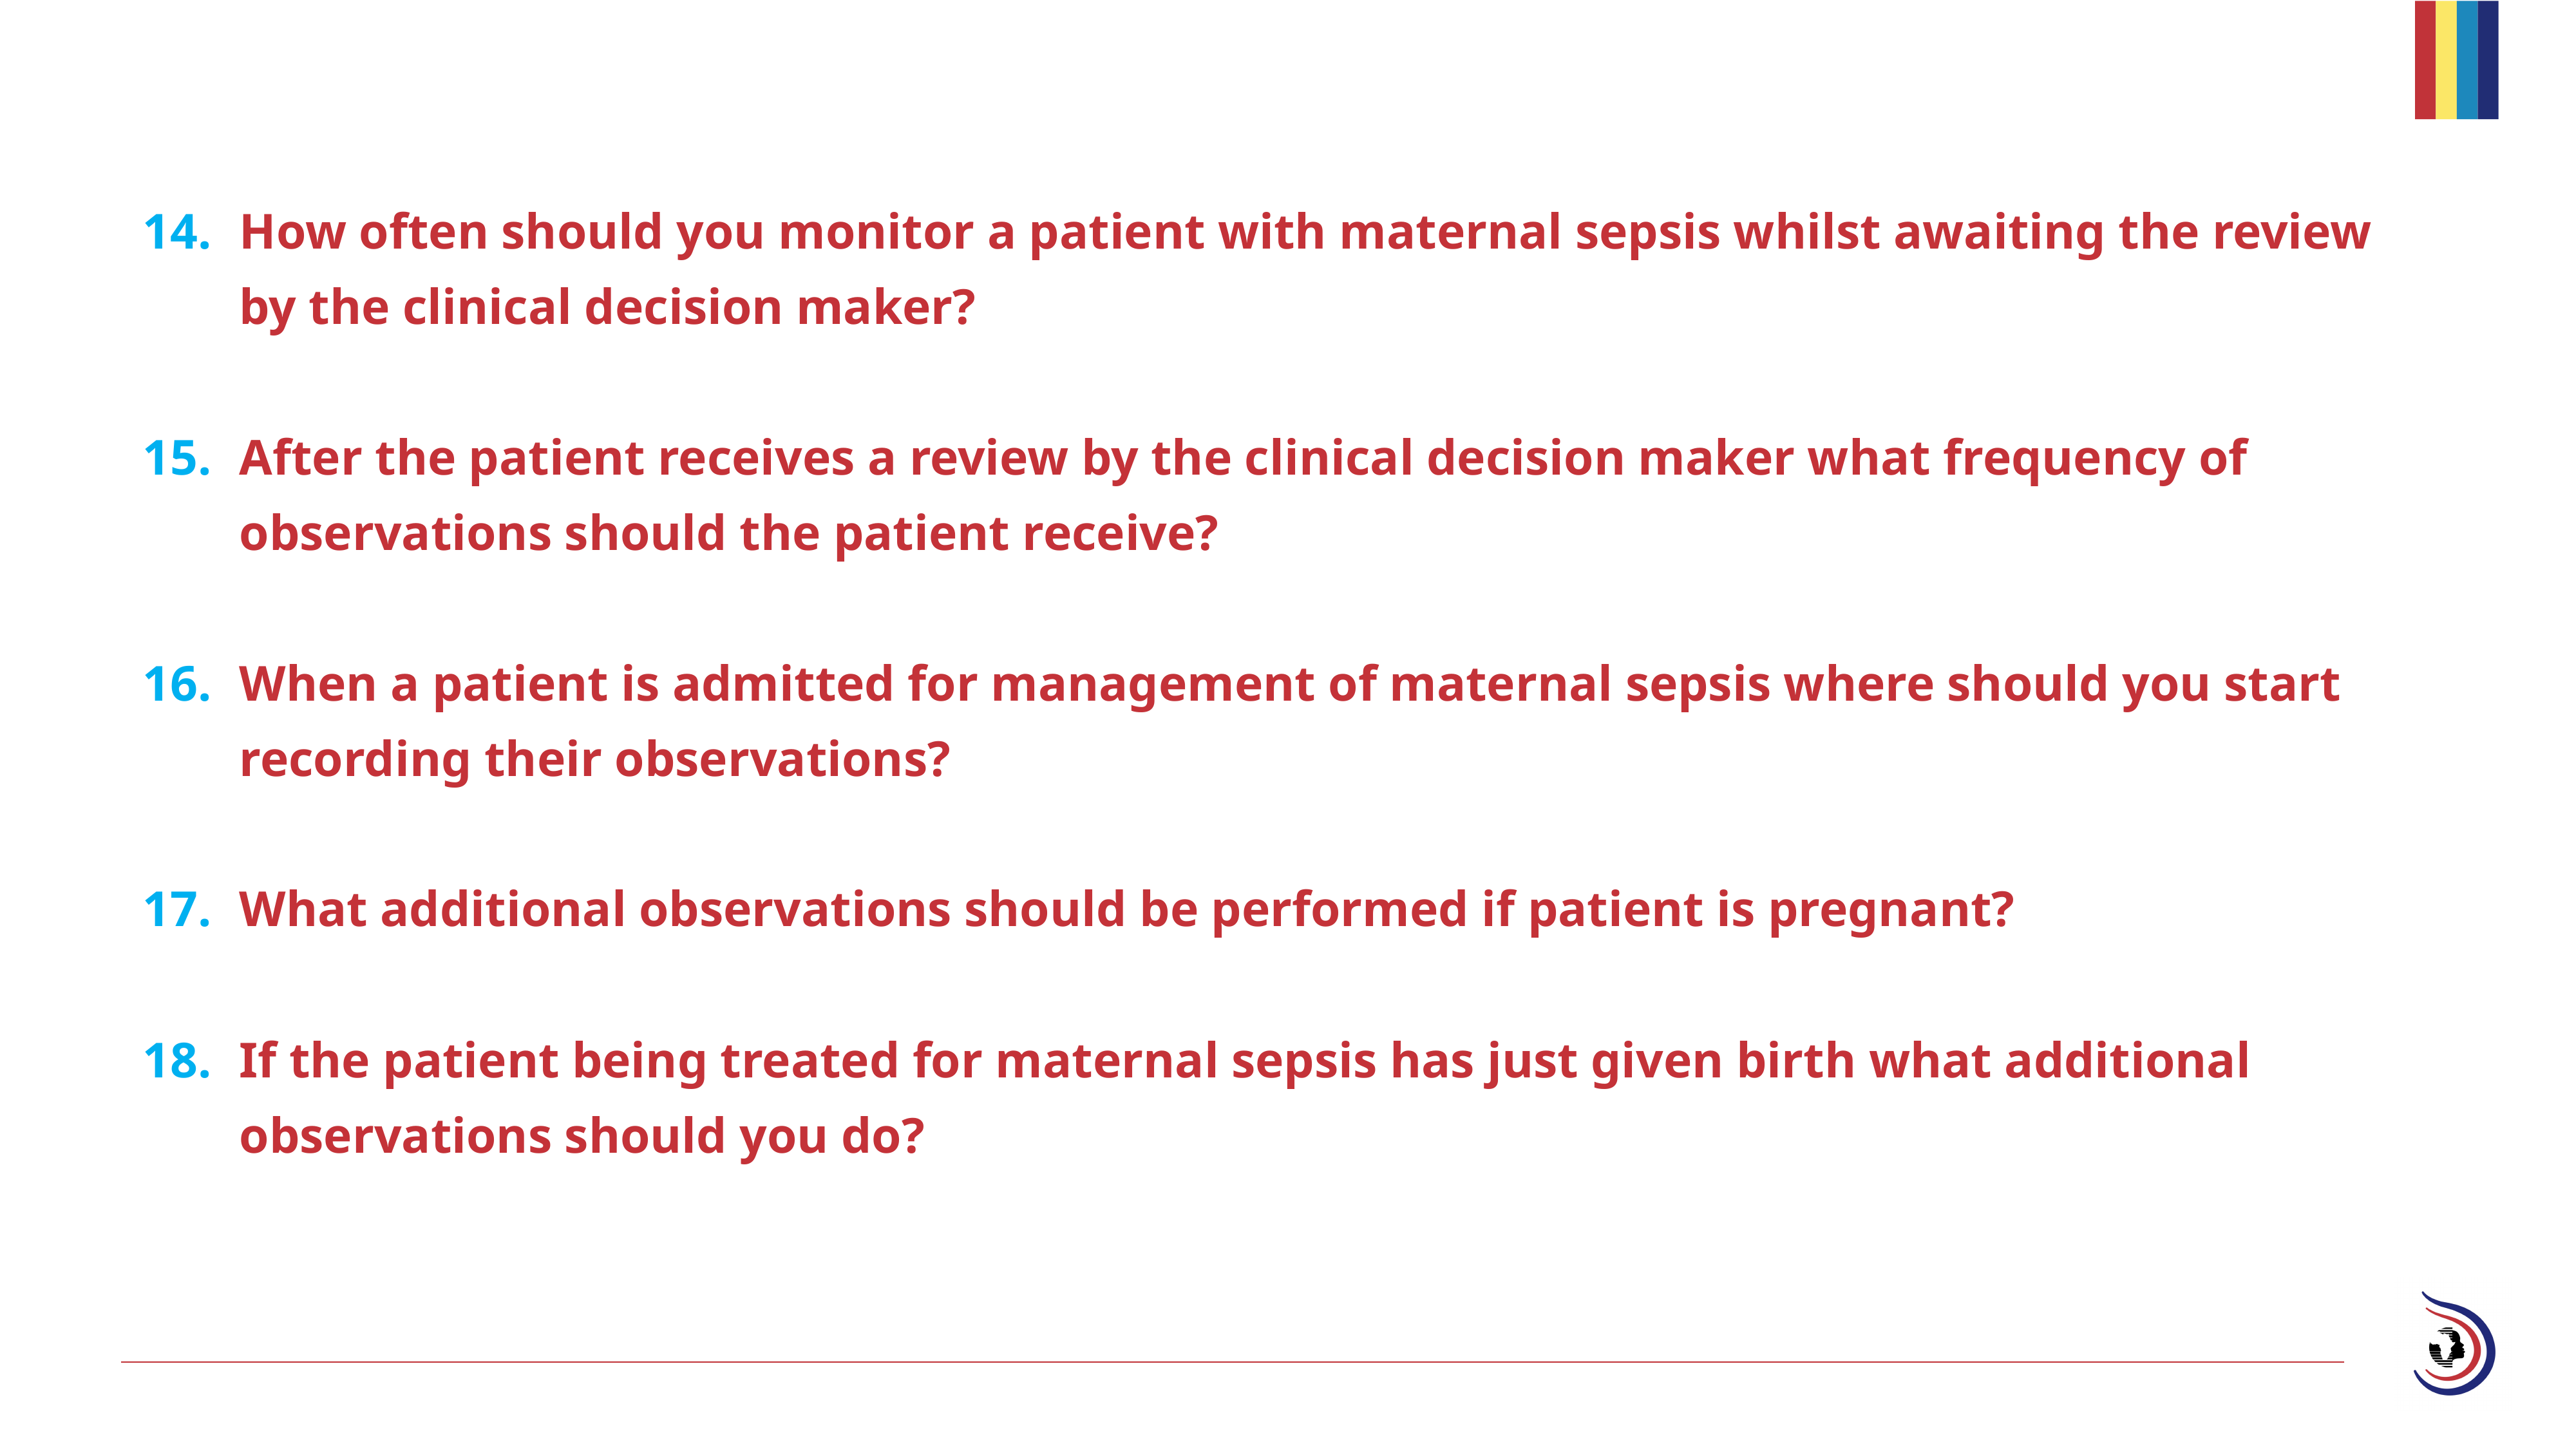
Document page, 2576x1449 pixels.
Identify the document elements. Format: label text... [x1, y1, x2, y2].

picture [2394, 1277, 2512, 1411]
list How often should you monitor a patient with maternal sepsis whilst awaiting the review by the clinical decision maker? After the patient receives a review by the clinical decision maker what frequency of observations should the patient receive? When a patient is admitted for management of maternal sepsis where should you start recording their observations? What additional observations should be performed if patient is pregnant? If the patient being treated for maternal sepsis has just given birth what additional observations should you do? [117, 157, 2418, 1326]
